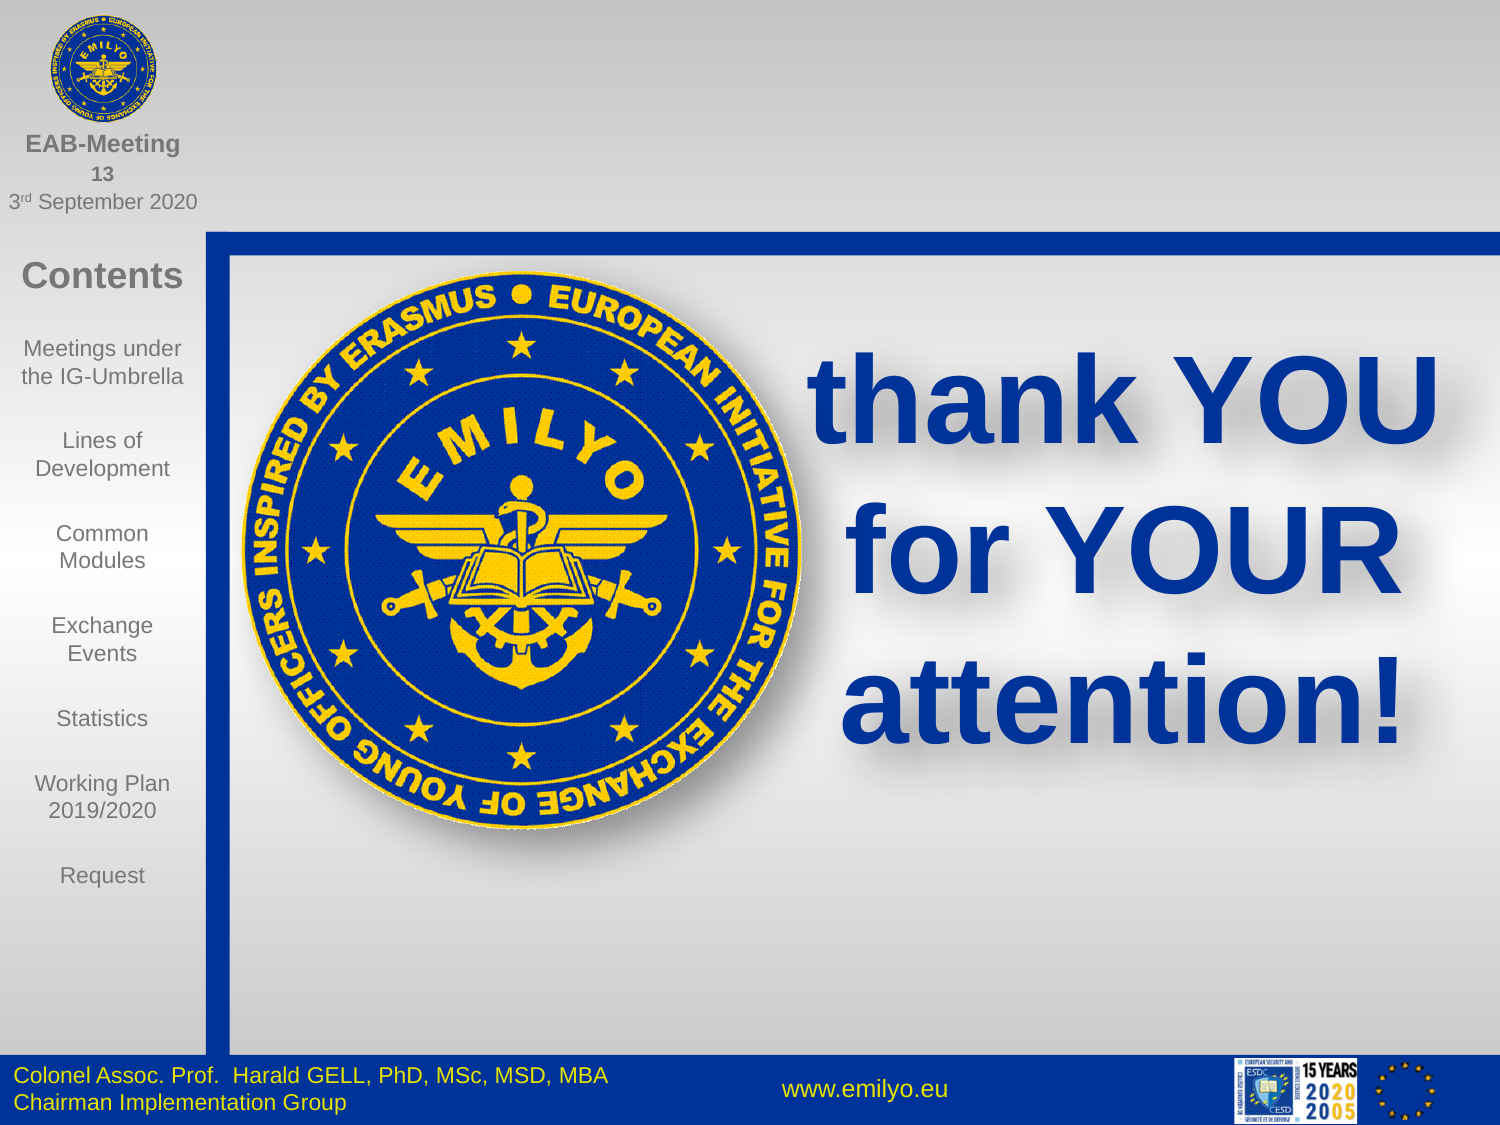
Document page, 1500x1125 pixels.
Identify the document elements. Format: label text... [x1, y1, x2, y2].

picture [1234, 1058, 1358, 1124]
text_box thank YOU for YOUR attention! [855, 311, 1458, 776]
picture [50, 14, 157, 123]
picture [1374, 1060, 1435, 1120]
picture [240, 267, 802, 833]
